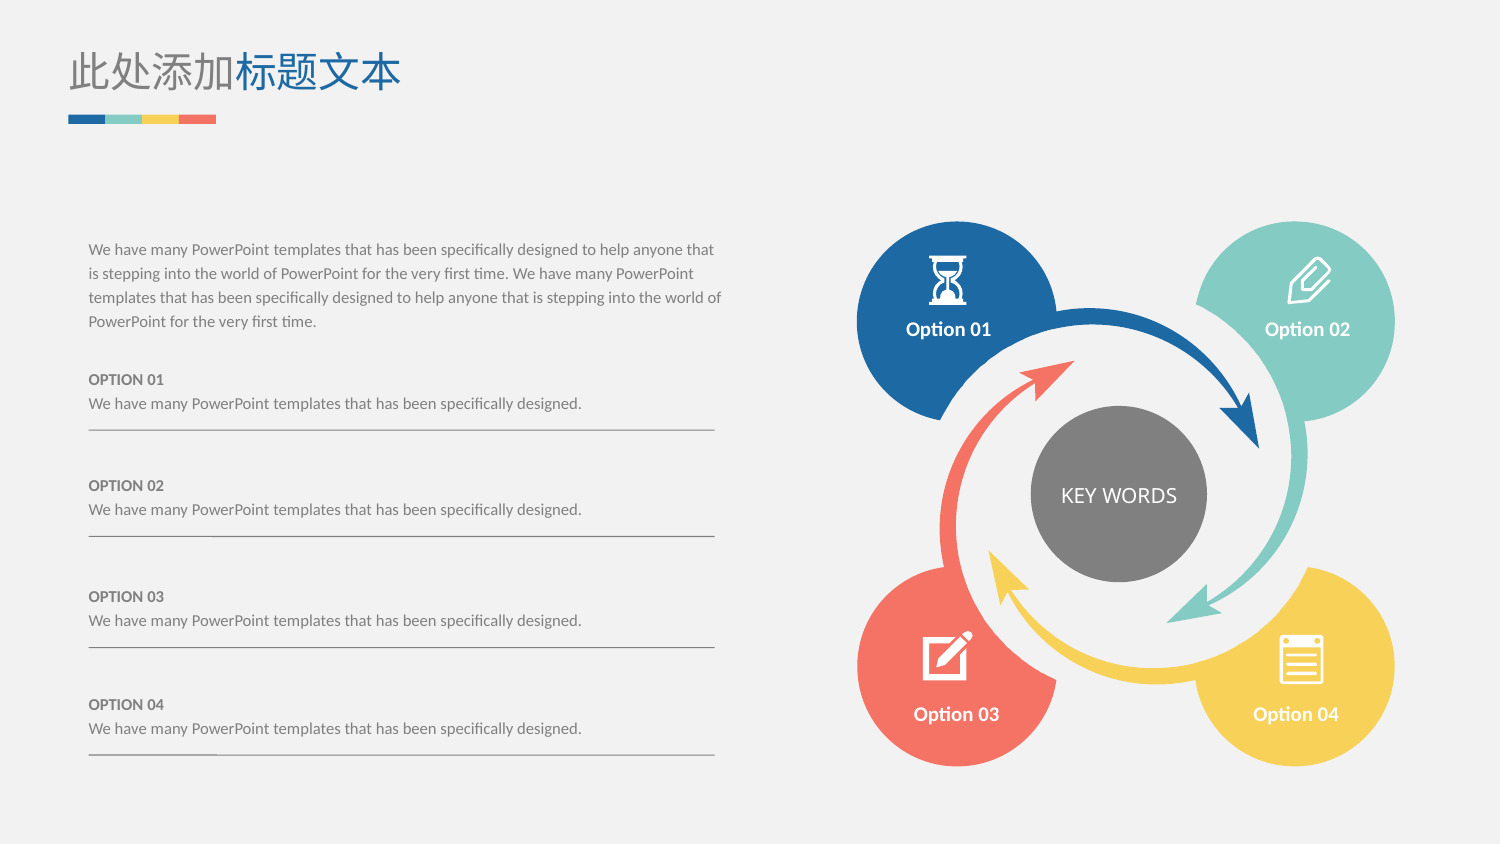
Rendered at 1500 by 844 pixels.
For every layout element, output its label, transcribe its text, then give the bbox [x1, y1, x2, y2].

text_box Option 03 [903, 700, 1010, 726]
text_box OPTION 01 We have many PowerPoint templates that has been specifically designed. [88, 364, 715, 413]
text_box [1287, 256, 1332, 305]
text_box [856, 221, 1260, 449]
text_box OPTION 04 We have many PowerPoint templates that has been specifically designed. [88, 689, 715, 738]
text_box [68, 114, 217, 125]
text_box OPTION 02 We have many PowerPoint templates that has been specifically designed. [88, 471, 715, 519]
text_box [929, 255, 967, 305]
text_box [1030, 405, 1208, 583]
text_box [1279, 634, 1324, 685]
text_box We have many PowerPoint templates that has been specifically designed to help anyone that is stepping into the world of PowerPoint for the very first time. We have many PowerPoint templates that has been specifically designed to help anyone that is stepping into the world of PowerPoint for the very first time. [88, 234, 727, 331]
text_box Option 01 [895, 315, 1002, 341]
text_box [857, 360, 1075, 767]
text_box [1166, 221, 1395, 624]
text_box Option 02 [1254, 315, 1361, 341]
text_box [922, 637, 967, 681]
text_box [988, 550, 1395, 767]
text_box KEY WORDS [1045, 482, 1193, 508]
text_box OPTION 03 We have many PowerPoint templates that has been specifically designed. [88, 582, 715, 631]
text_box 此处添加标题文本 [68, 45, 524, 96]
text_box Option 04 [1242, 700, 1349, 726]
text_box [962, 631, 973, 642]
text_box [936, 636, 967, 668]
